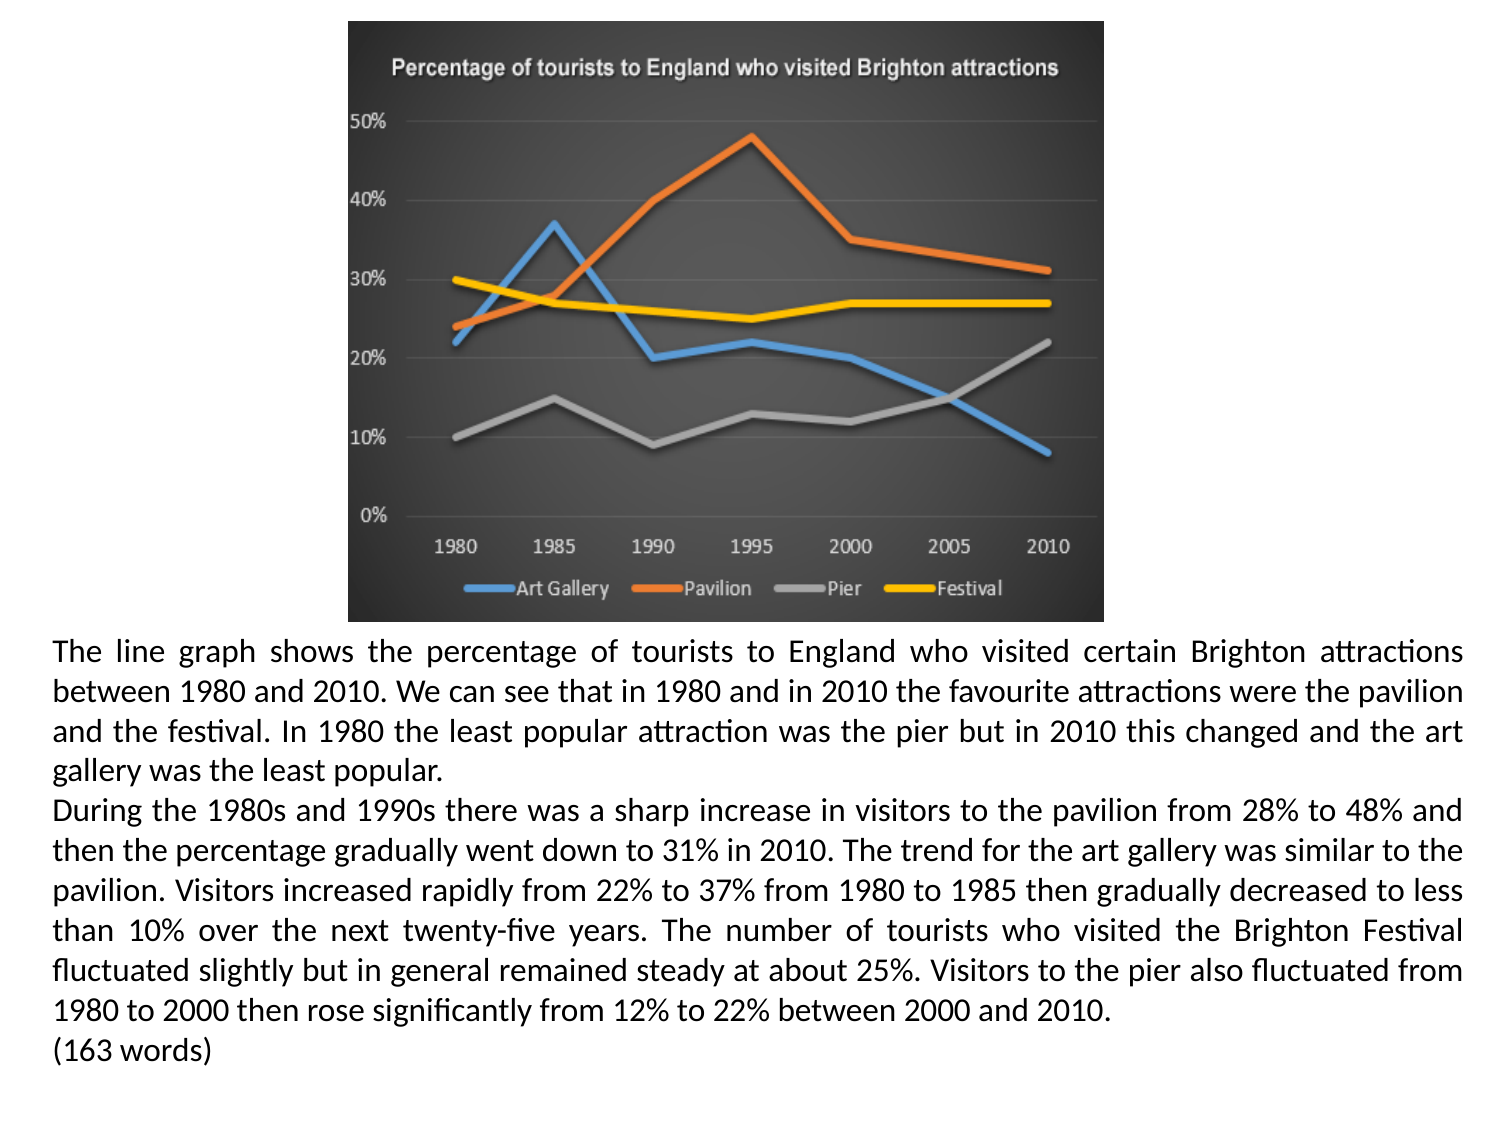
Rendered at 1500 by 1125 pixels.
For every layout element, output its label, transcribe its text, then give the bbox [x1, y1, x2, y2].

picture [348, 21, 1105, 622]
text_box The line graph shows the percentage of tourists to England who visited certain Brighton attractions between 1980 and 2010. We can see that in 1980 and in 2010 the favourite attractions were the pavilion and the festival. In 1980 the least popular attraction was the pier but in 2010 this changed and the art gallery was the least popular. During the 1980s and 1990s there was a sharp increase in visitors to the pavilion from 28% to 48% and then the percentage gradually went down to 31% in 2010. The trend for the art gallery was similar to the pavilion. Visitors increased rapidly from 22% to 37% from 1980 to 1985 then gradually decreased to less than 10% over the next twenty-five years. The number of tourists who visited the Brighton Festival fluctuated slightly but in general remained steady at about 25%. Visitors to the pier also fluctuated from 1980 to 2000 then rose significantly from 12% to 22% between 2000 and 2010. (163 words) [37, 621, 1481, 1076]
